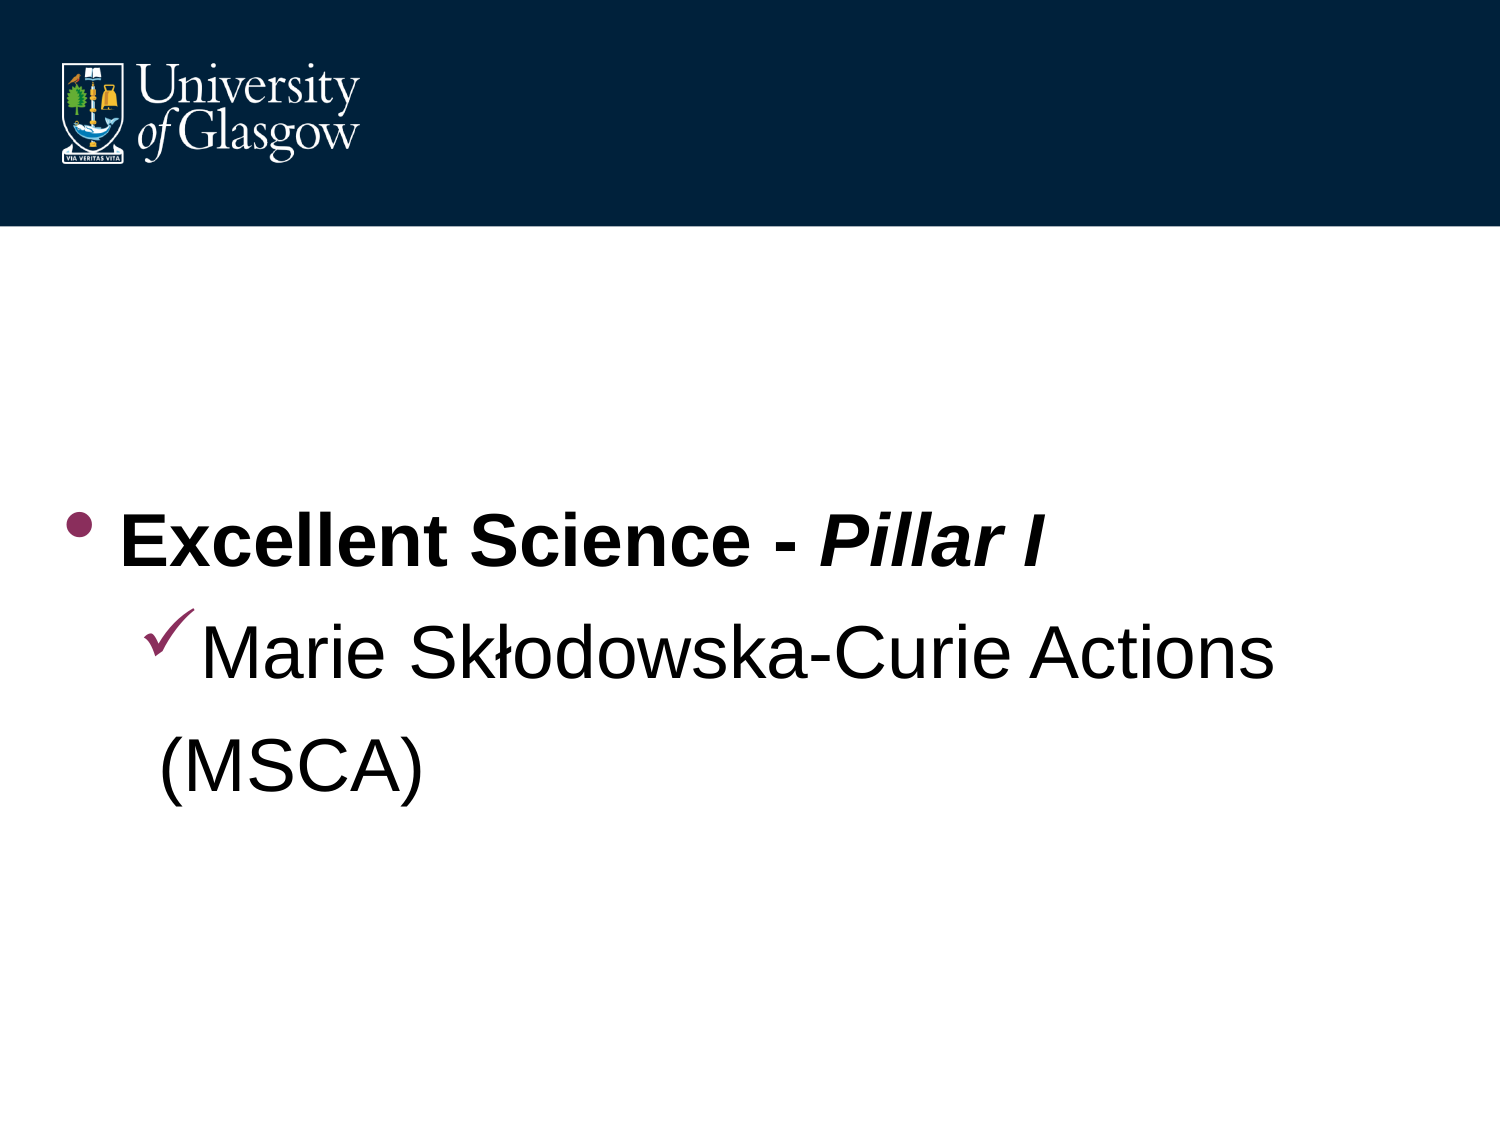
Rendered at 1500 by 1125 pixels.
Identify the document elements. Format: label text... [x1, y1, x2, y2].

list Excellent Science - Pillar I Marie Skłodowska-Curie Actions (MSCA) [62, 265, 1480, 1058]
picture [62, 61, 361, 164]
